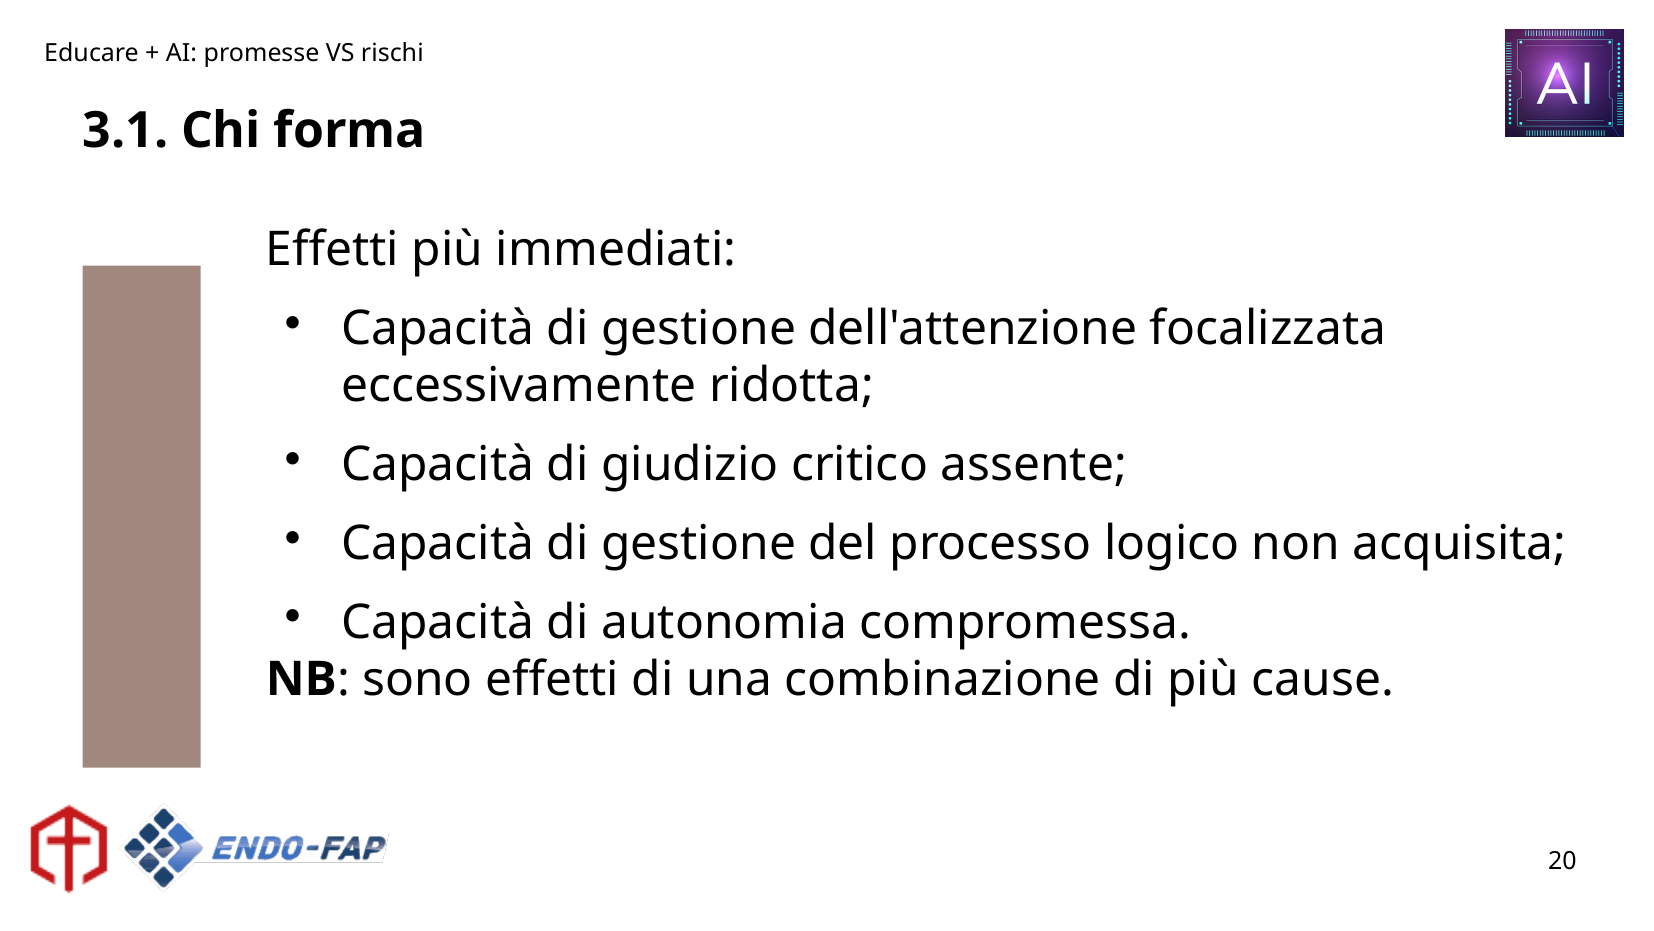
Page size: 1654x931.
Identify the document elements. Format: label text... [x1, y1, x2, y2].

picture [29, 803, 110, 896]
list Effetti più immediati: Capacità di gestione dell'attenzione focalizzata eccessivamente ridotta; Capacità di giudizio critico assente; Capacità di gestione del processo logico non acquisita; Capacità di autonomia compromessa. NB: sono effetti di una combinazione di più cause. [265, 217, 1571, 757]
picture [118, 803, 393, 892]
title 3.1. Chi forma [82, 82, 1571, 172]
picture [1505, 29, 1624, 137]
